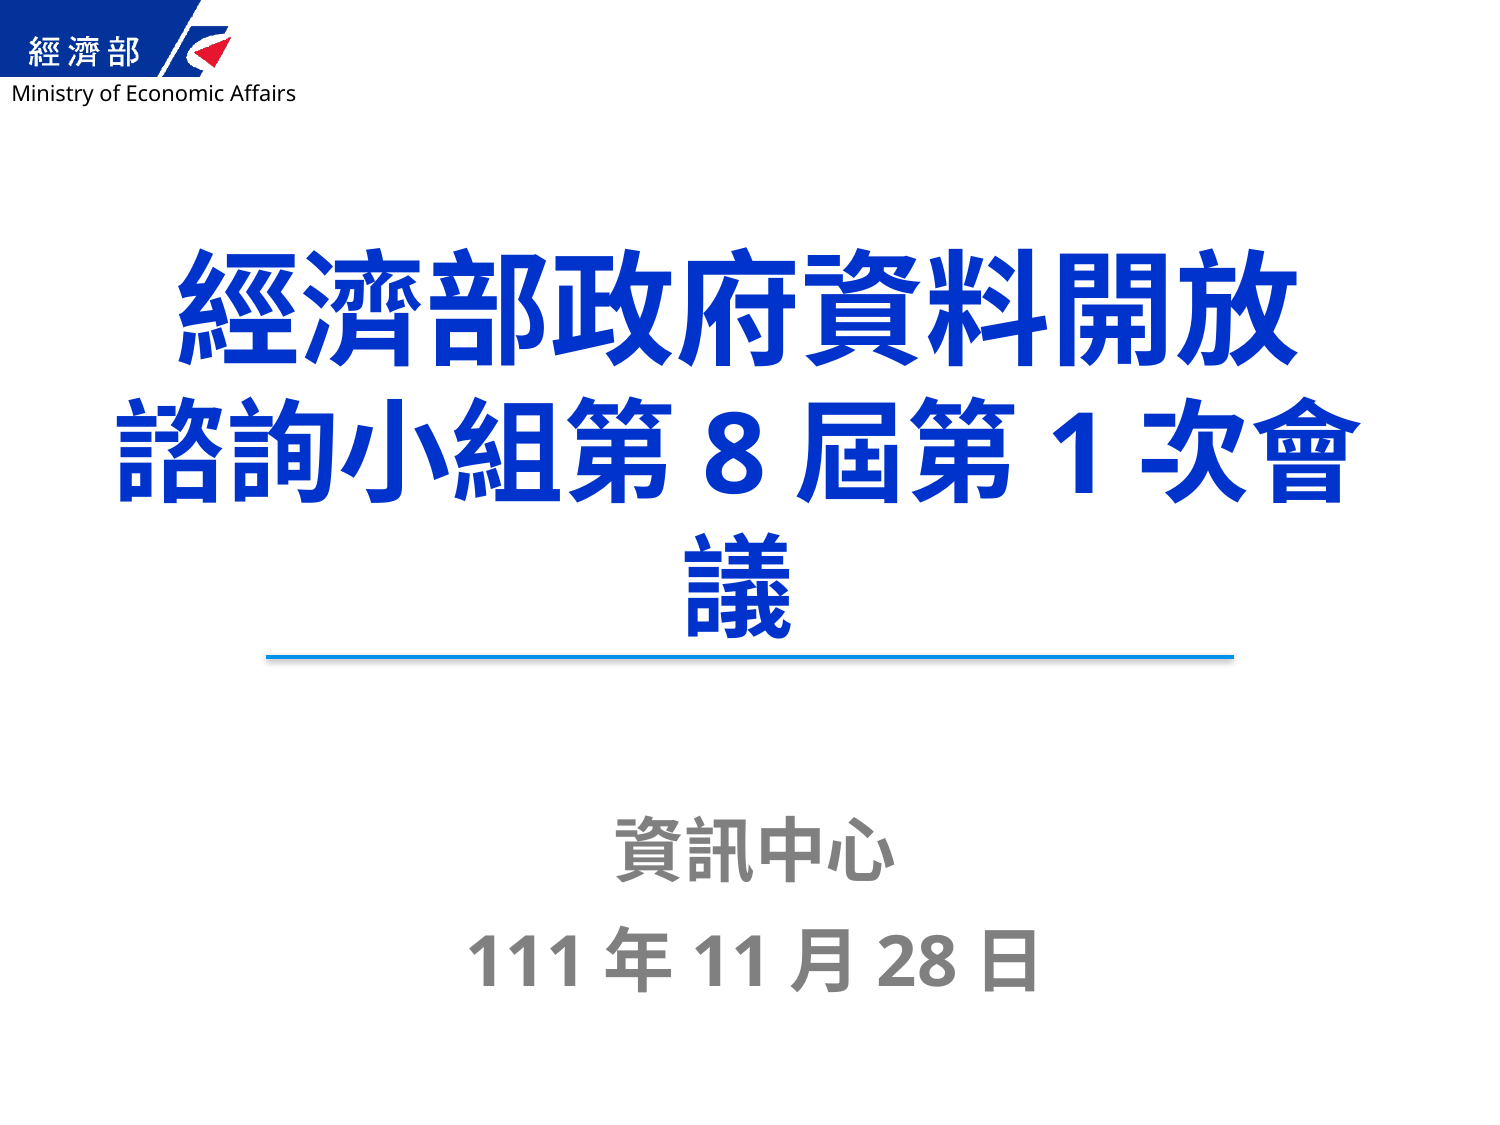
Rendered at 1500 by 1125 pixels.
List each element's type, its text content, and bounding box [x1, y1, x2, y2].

title 經濟部政府資料開放 諮詢小組第8屆第1次會議 [88, 290, 1388, 591]
picture [0, 0, 231, 77]
subtitle 資訊中心 111年11月28日 [230, 798, 1281, 1024]
